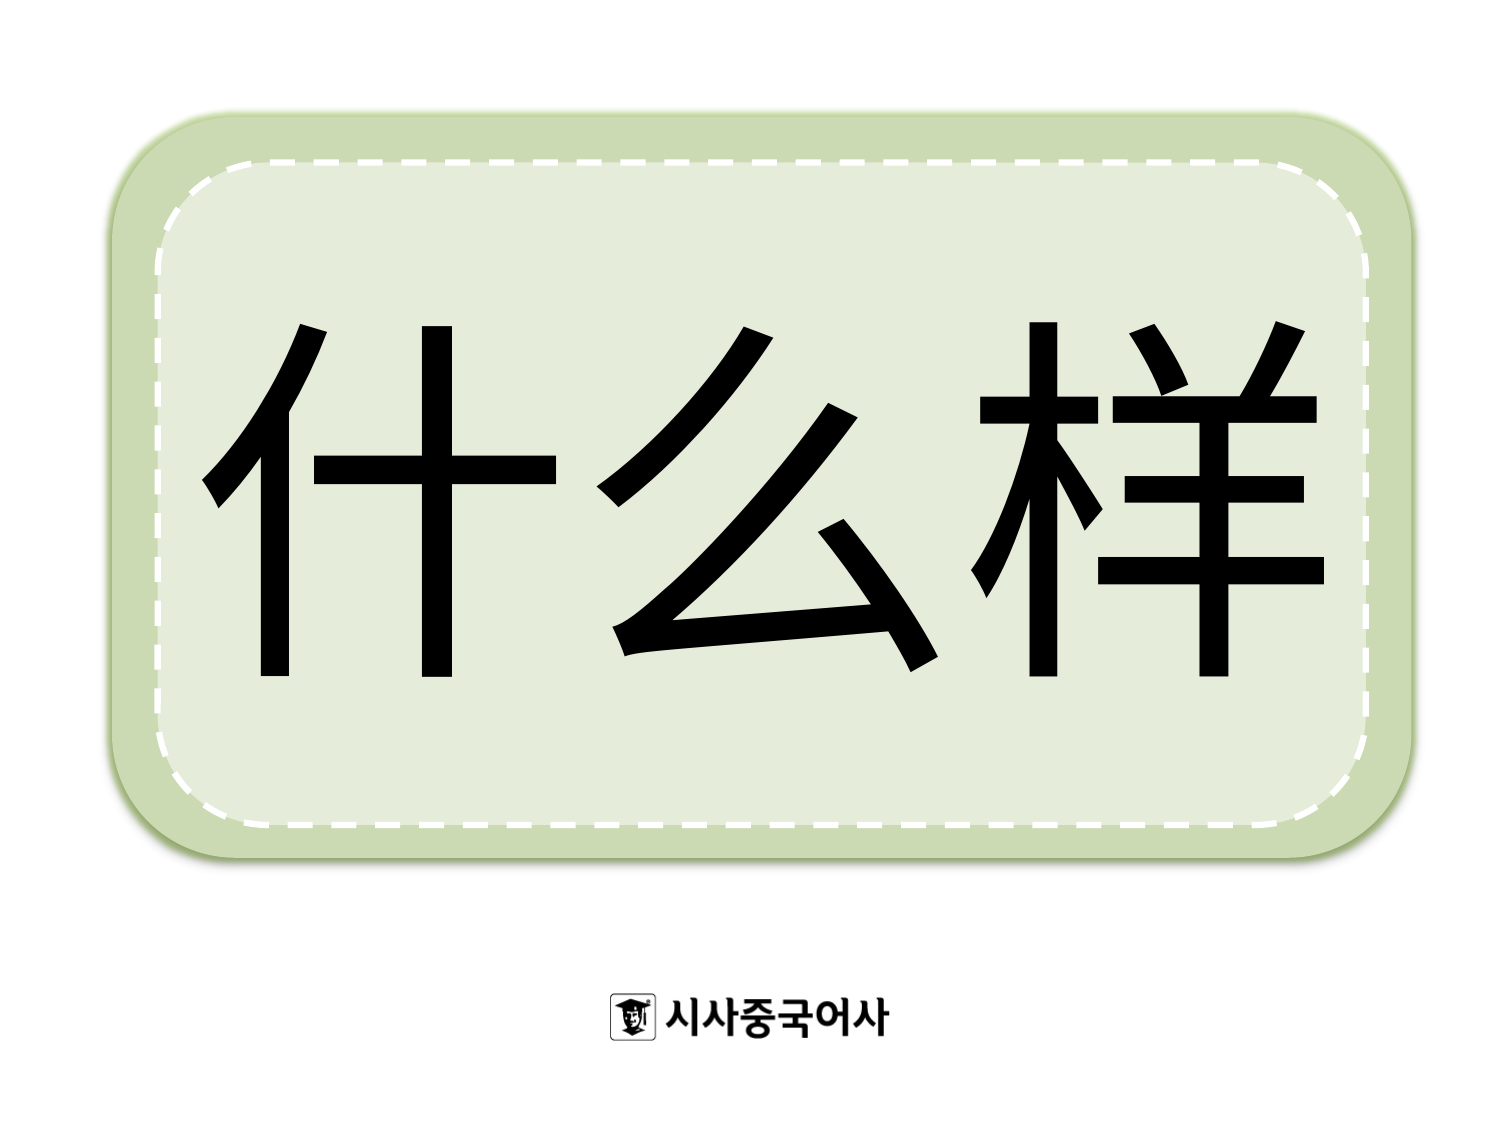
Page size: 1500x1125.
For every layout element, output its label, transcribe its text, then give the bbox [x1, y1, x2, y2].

text_box 什么样 [162, 160, 1371, 824]
picture [602, 987, 898, 1047]
